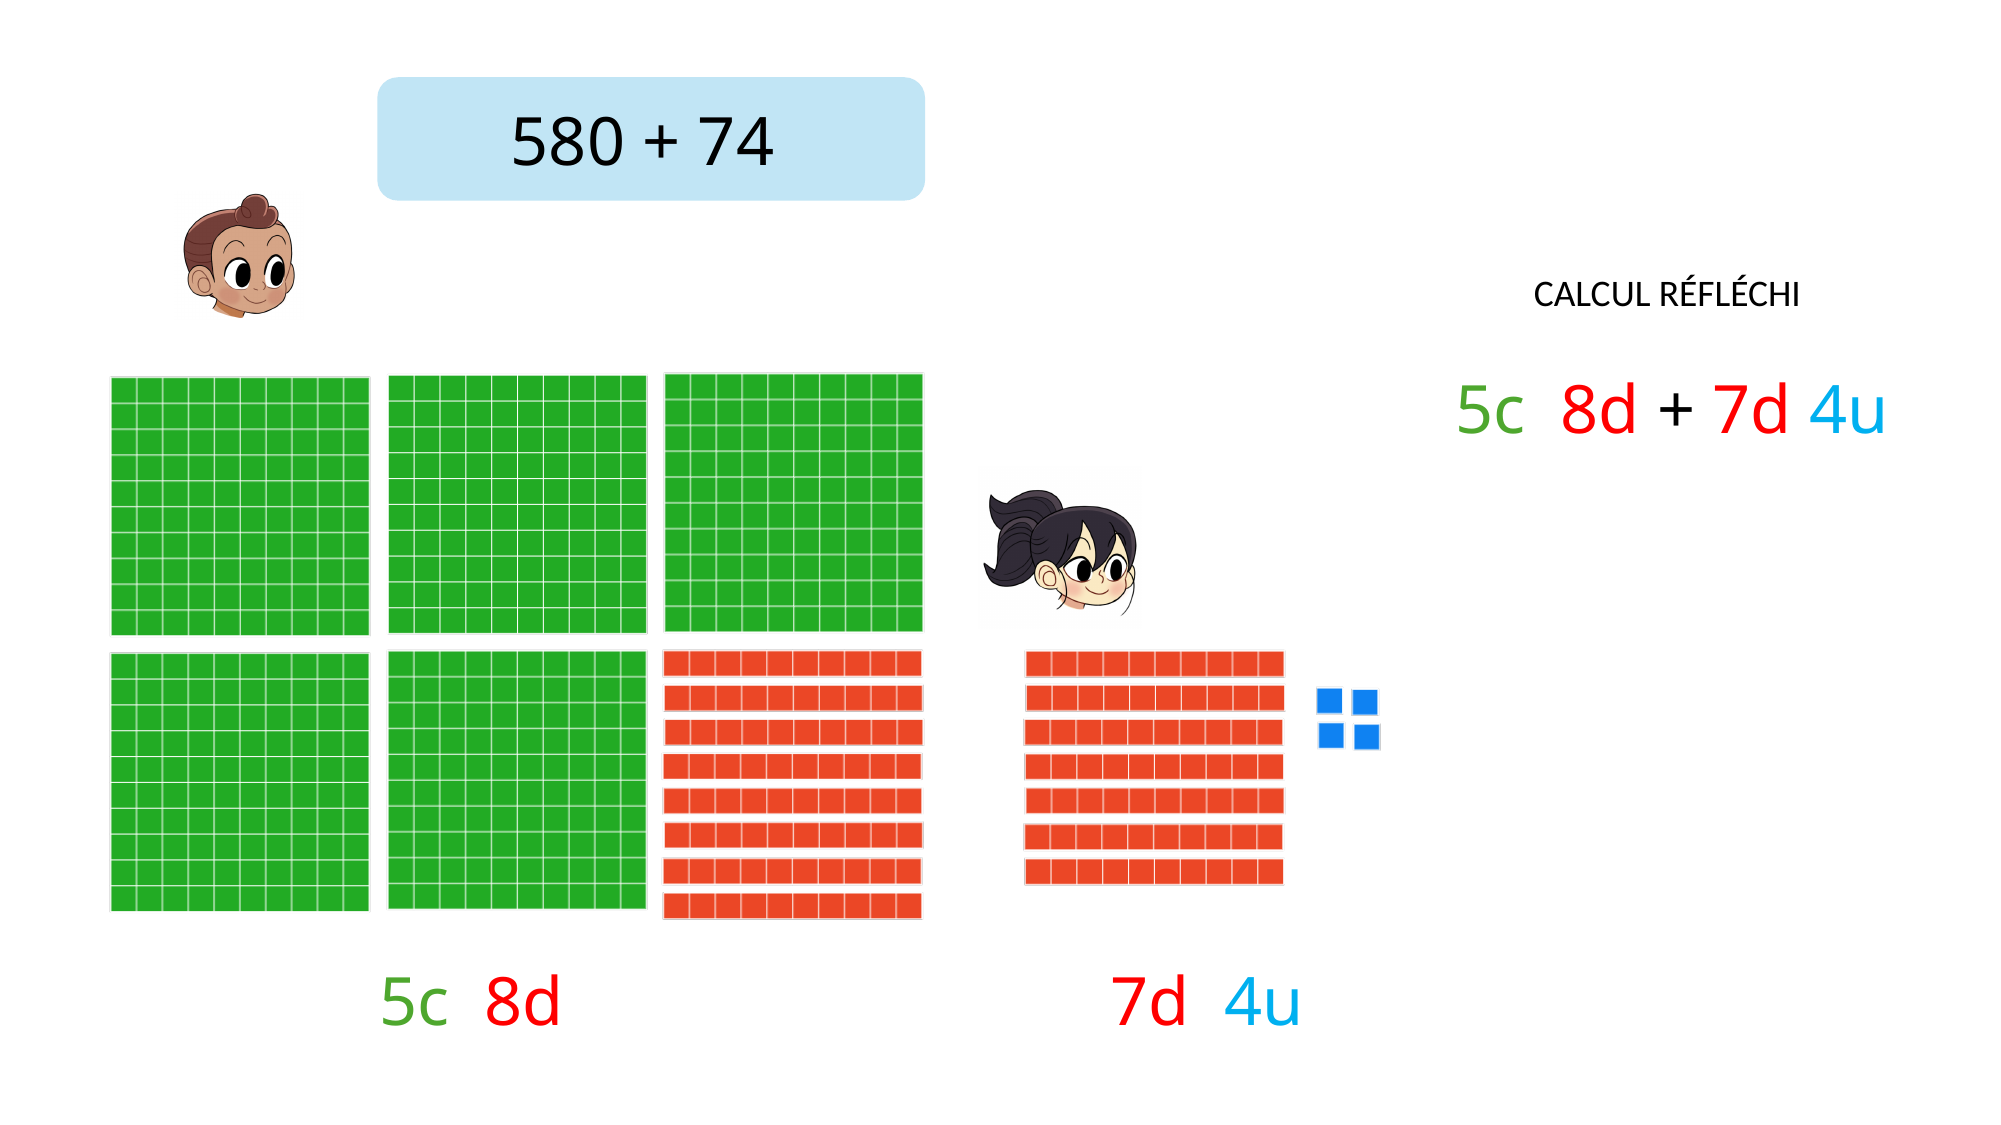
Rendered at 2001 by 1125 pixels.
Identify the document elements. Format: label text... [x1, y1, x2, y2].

picture [58, 321, 1431, 970]
text_box 5c 8d [364, 970, 697, 1047]
text_box 5c 8d + 7d 4u [1438, 359, 1907, 454]
text_box 580 + 74 [375, 75, 927, 203]
text_box CALCUL RÉFLÉCHI [1519, 261, 1826, 322]
picture [173, 190, 304, 320]
text_box 7d 4u [1095, 970, 1391, 1047]
